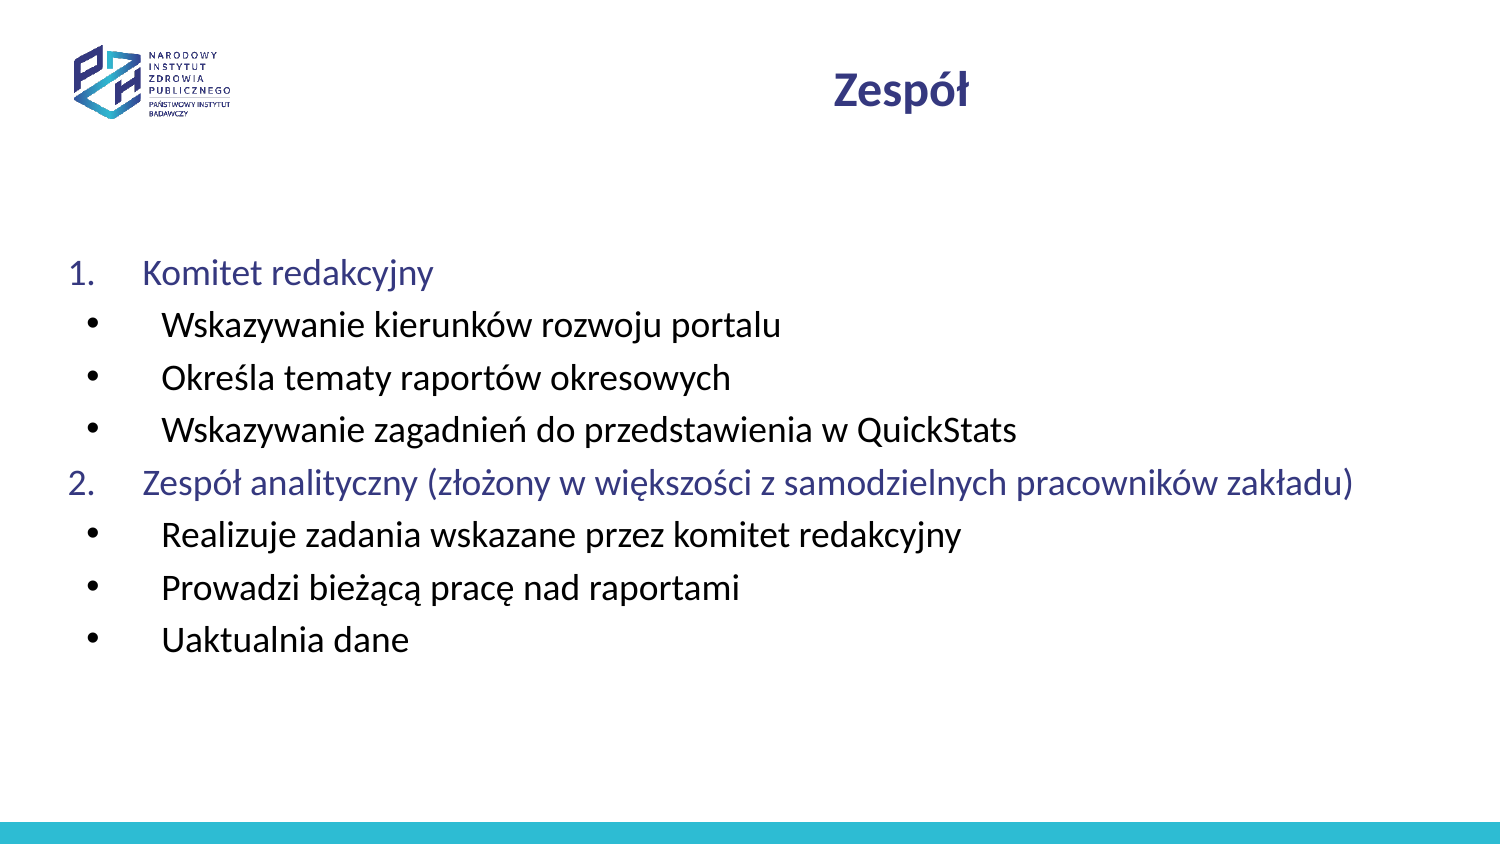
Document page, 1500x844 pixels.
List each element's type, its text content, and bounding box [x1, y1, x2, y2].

picture [74, 45, 230, 119]
title Zespół [367, 48, 1436, 133]
list Komitet redakcyjny Wskazywanie kierunków rozwoju portalu Określa tematy raportów okresowych Wskazywanie zagadnień do przedstawienia w QuickStats Zespół analityczny (złożony w większości z samodzielnych pracowników zakładu) Realizuje zadania wskazane przez komitet redakcyjny Prowadzi bieżącą pracę nad raportami Uaktualnia dane [52, 240, 1405, 712]
